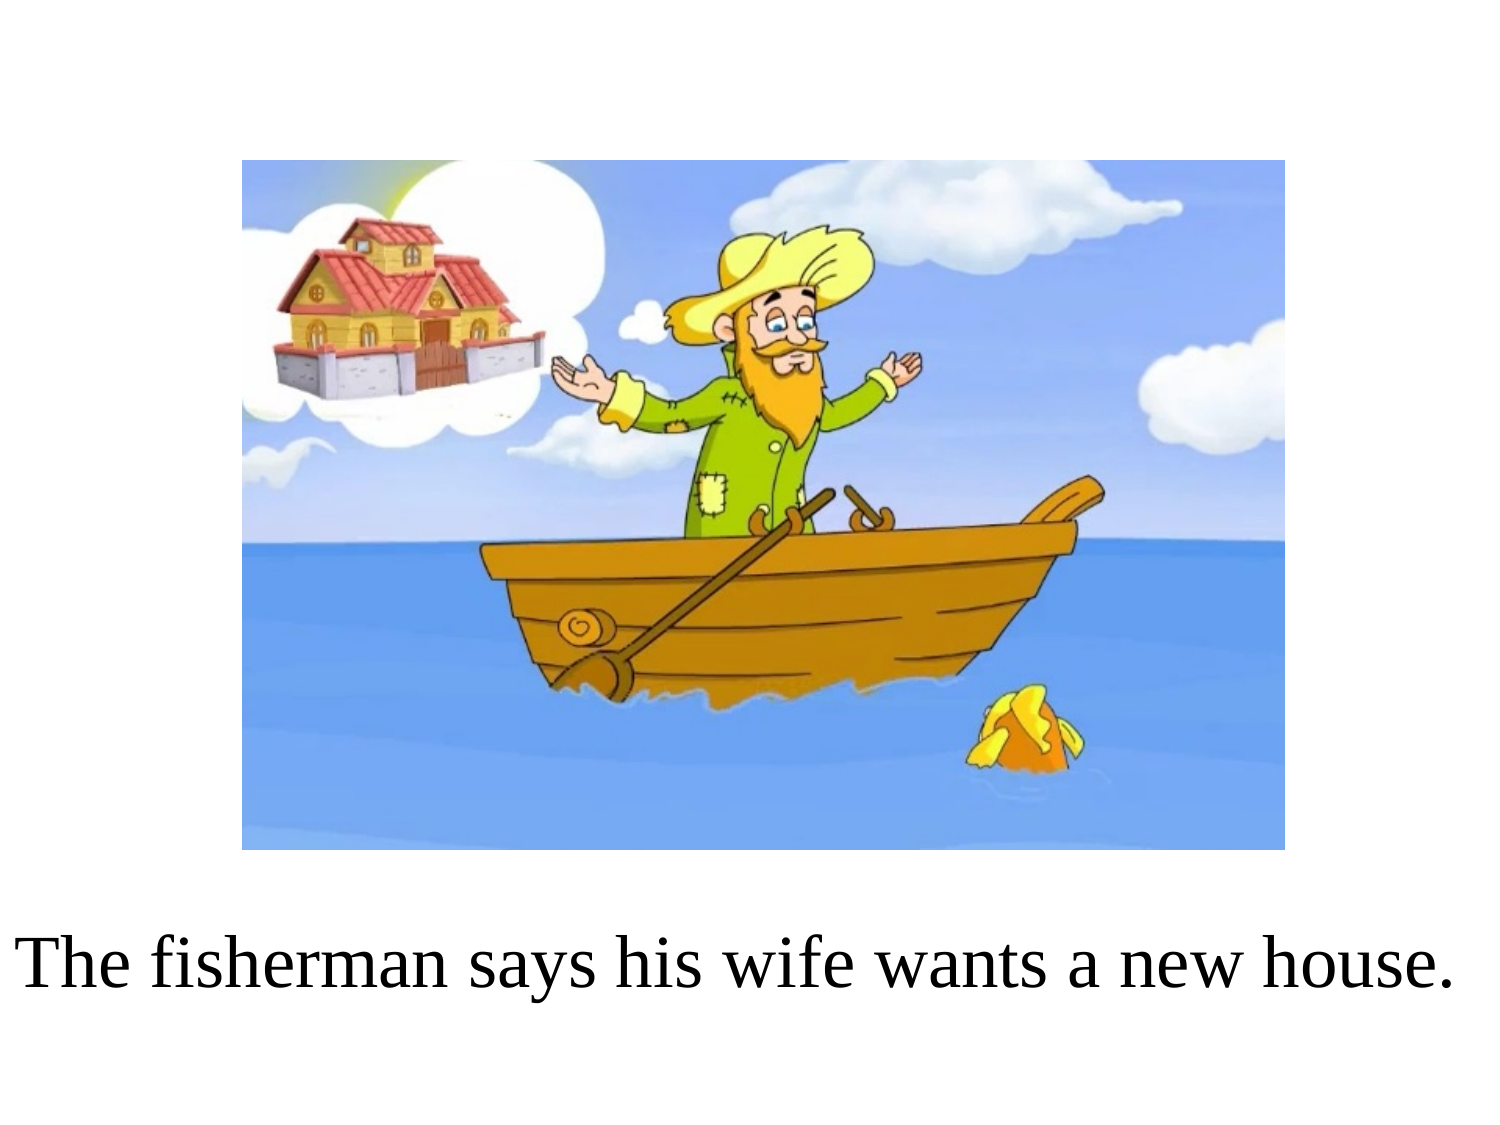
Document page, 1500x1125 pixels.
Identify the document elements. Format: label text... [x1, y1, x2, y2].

text_box The fisherman says his wife wants a new house. [0, 905, 1500, 1010]
picture [241, 160, 1285, 851]
